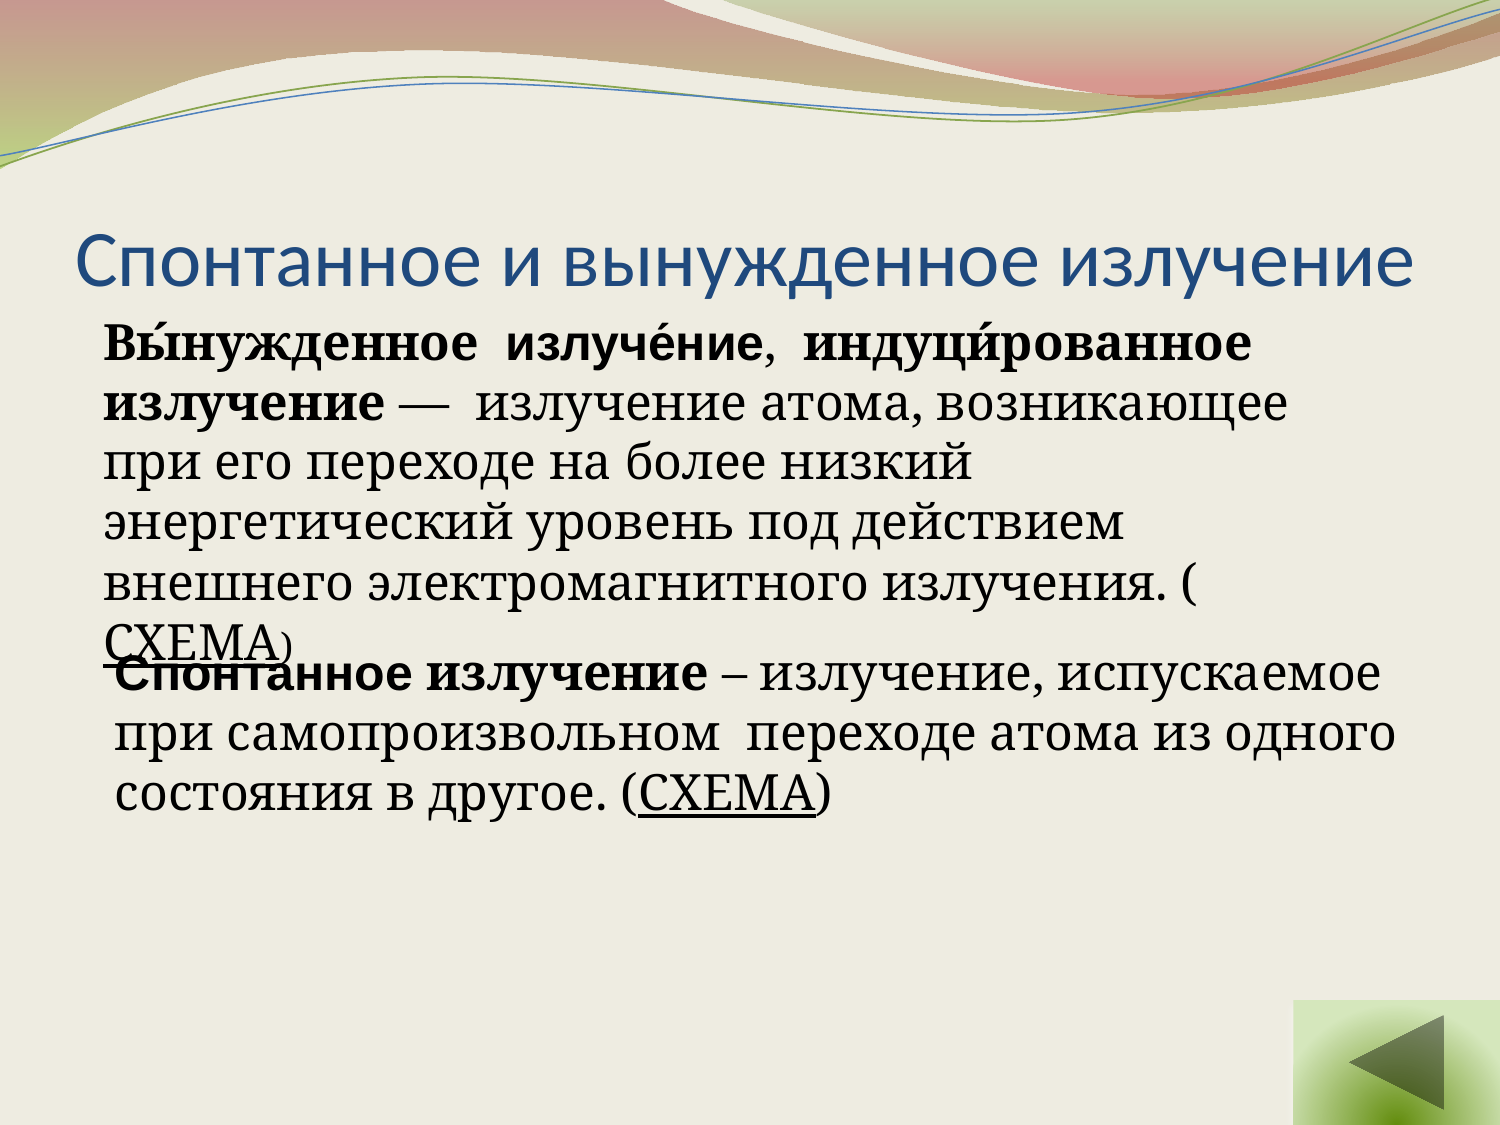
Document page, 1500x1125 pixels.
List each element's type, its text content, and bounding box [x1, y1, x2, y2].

text_box Спонтанное излучение – излучение, испускаемое при самопроизвольном переходе атома из одного состояния в другое. (СХЕМА) [100, 633, 1424, 837]
title Спонтанное и вынужденное излучение [75, 115, 1438, 303]
text_box [1293, 999, 1500, 1125]
text_box Вы́нужденное излуче́ние, индуци́рованное излучение — излучение атома, возникающее при его переходе на более низкий энергетический уровень под действием внешнего электромагнитного излучения. (СХЕМА) [88, 302, 1341, 686]
